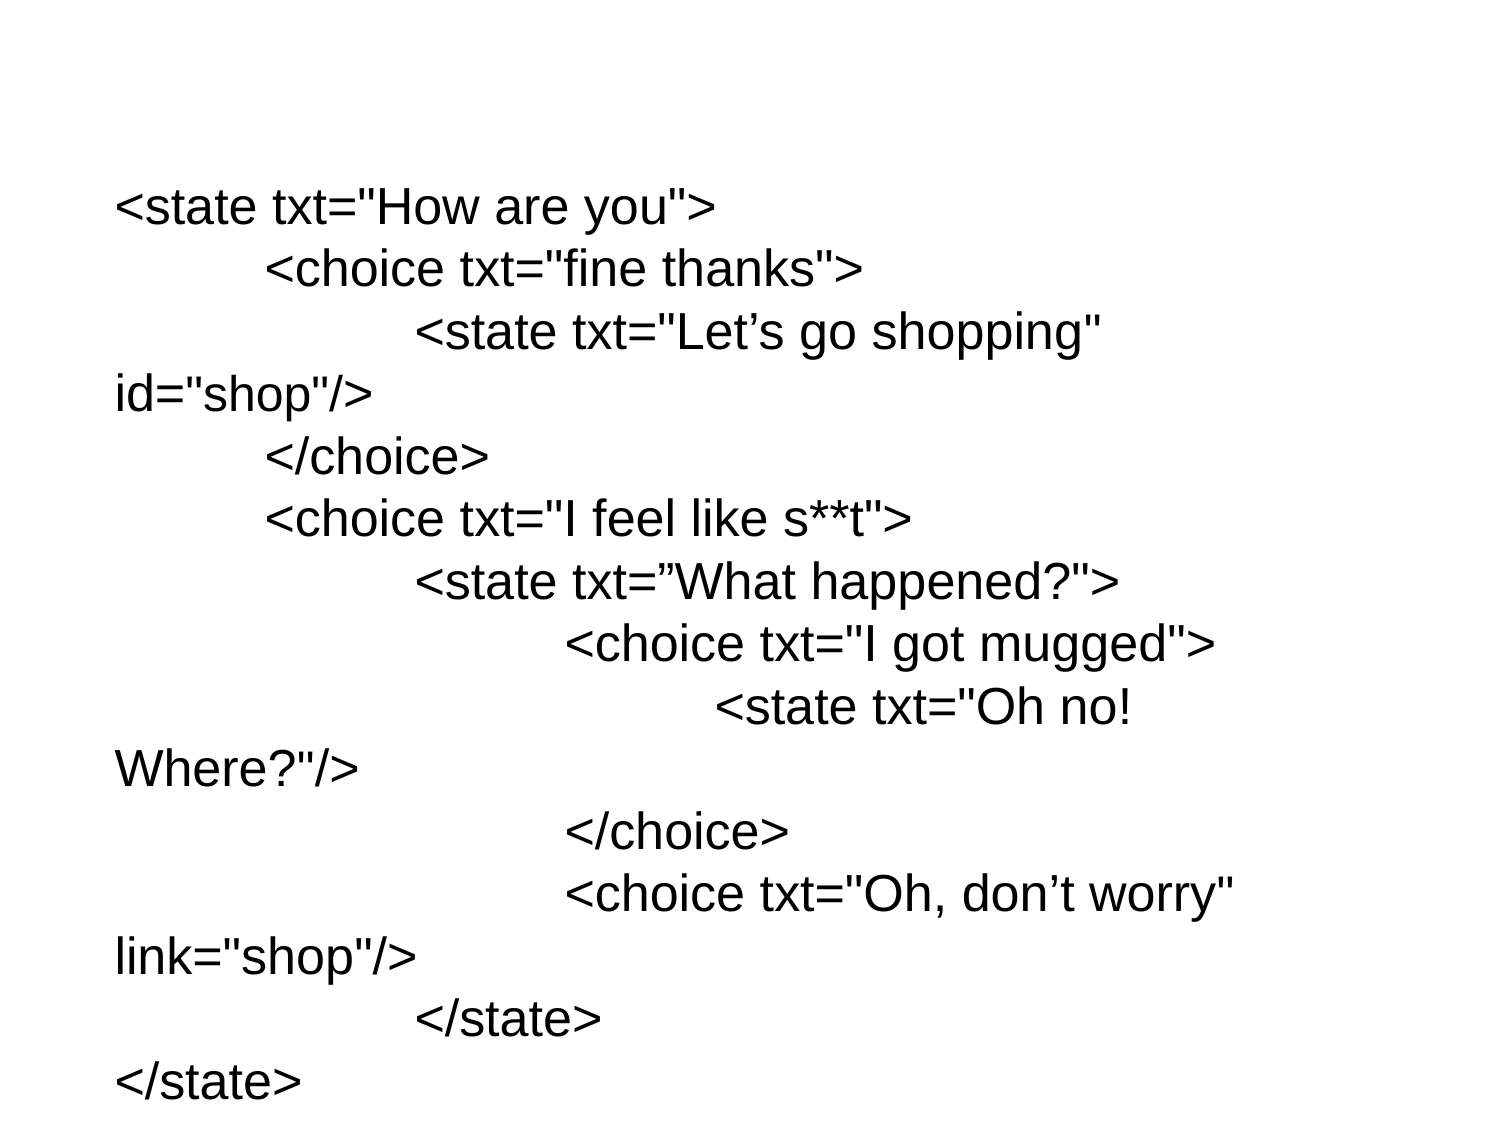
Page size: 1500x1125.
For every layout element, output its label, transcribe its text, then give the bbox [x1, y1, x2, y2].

text_box <state txt="How are you"> <choice txt="fine thanks"> <state txt="Let’s go shopping" id="shop"/> </choice> <choice txt="I feel like s**t"> <state txt=”What happened?"> <choice txt="I got mugged"> <state txt="Oh no! Where?"/> </choice> <choice txt="Oh, don’t worry" link="shop"/> </state> </state> [99, 164, 1363, 1117]
